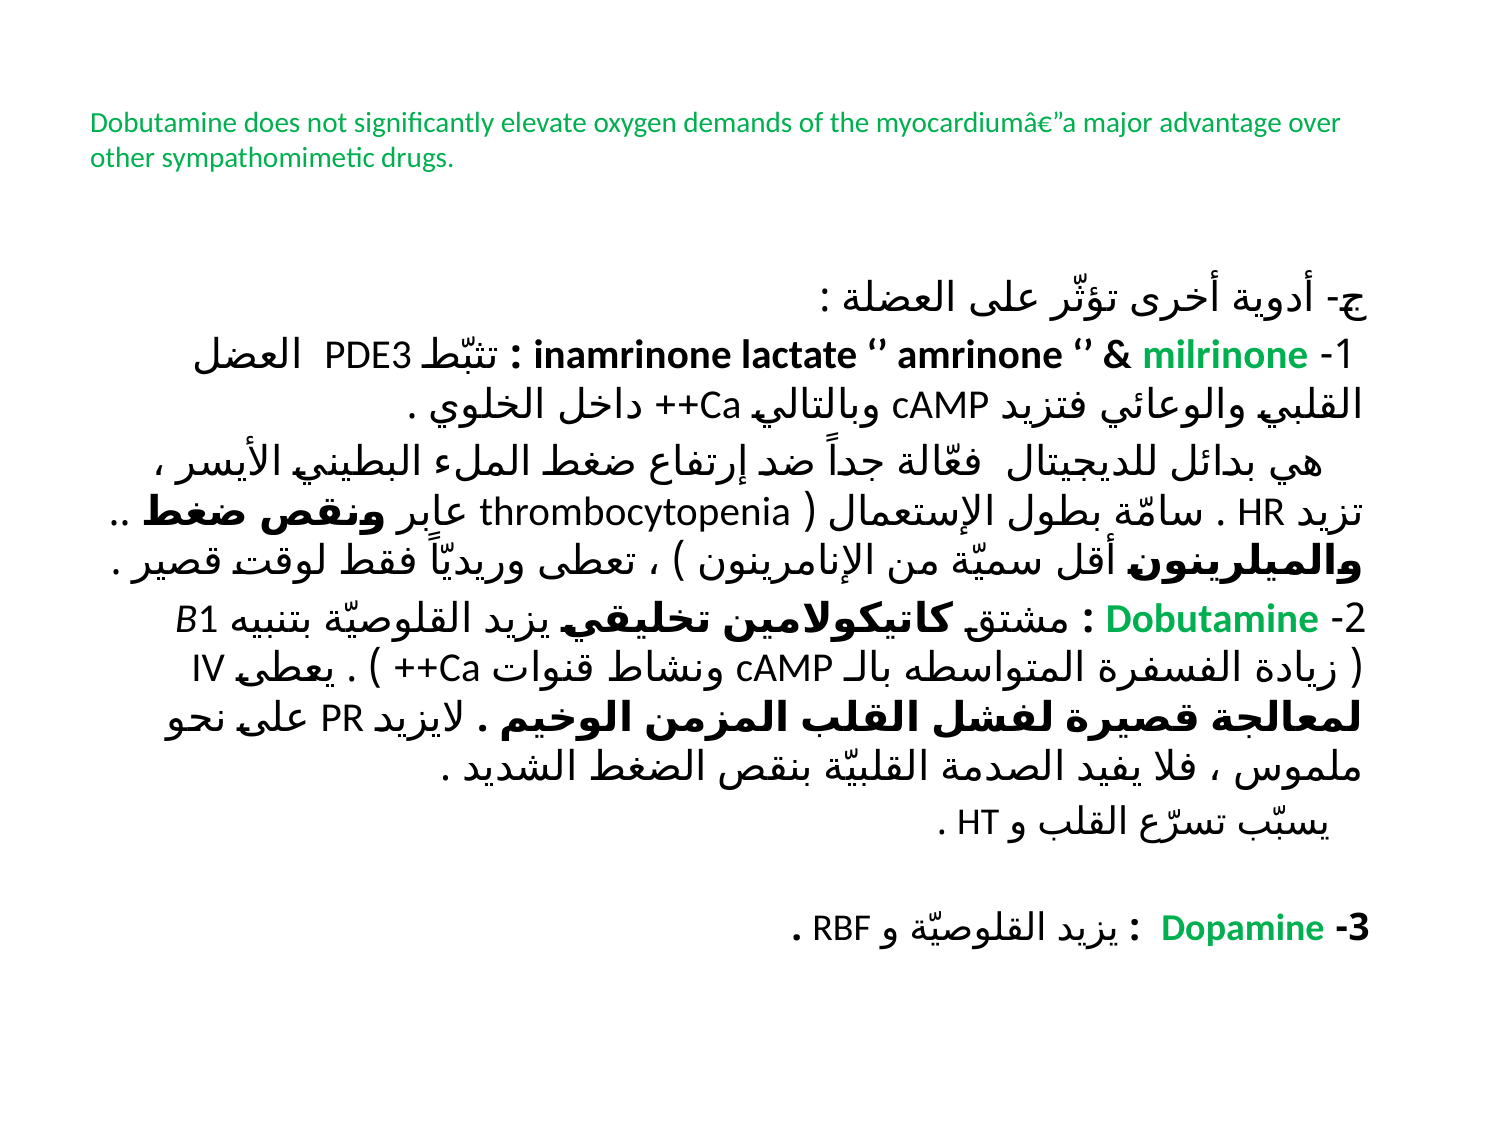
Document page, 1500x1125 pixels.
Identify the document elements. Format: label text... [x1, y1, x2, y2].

list ج- أدوية أخرى تؤثّر على العضلة : 1- inamrinone lactate ‘’ amrinone ‘’ & milrinone : تثبّط PDE3 العضل القلبي والوعائي فتزيد cAMP وبالتالي Ca++ داخل الخلوي . هي بدائل للديجيتال فعّالة جداً ضد إرتفاع ضغط الملء البطيني الأيسر ، تزيد HR . سامّة بطول الإستعمال ( thrombocytopenia عابر ونقص ضغط .. والميلرينون أقل سميّة من الإنامرينون ) ، تعطى وريديّاً فقط لوقت قصير . 2- Dobutamine : مشتق كاتيكولامين تخليقي يزيد القلوصيّة بتنبيه B1 ( زيادة الفسفرة المتواسطه بالـ cAMP ونشاط قنوات Ca++ ) . يعطى IV لمعالجة قصيرة لفشل القلب المزمن الوخيم . لايزيد PR على نحو ملموس ، فلا يفيد الصدمة القلبيّة بنقص الضغط الشديد . يسبّب تسرّع القلب و HT . 3- Dopamine : يزيد القلوصيّة و RBF . [75, 262, 1425, 1005]
title Dobutamine does not significantly elevate oxygen demands of the myocardiumâ€”a major advantage over other sympathomimetic drugs. [75, 45, 1425, 233]
